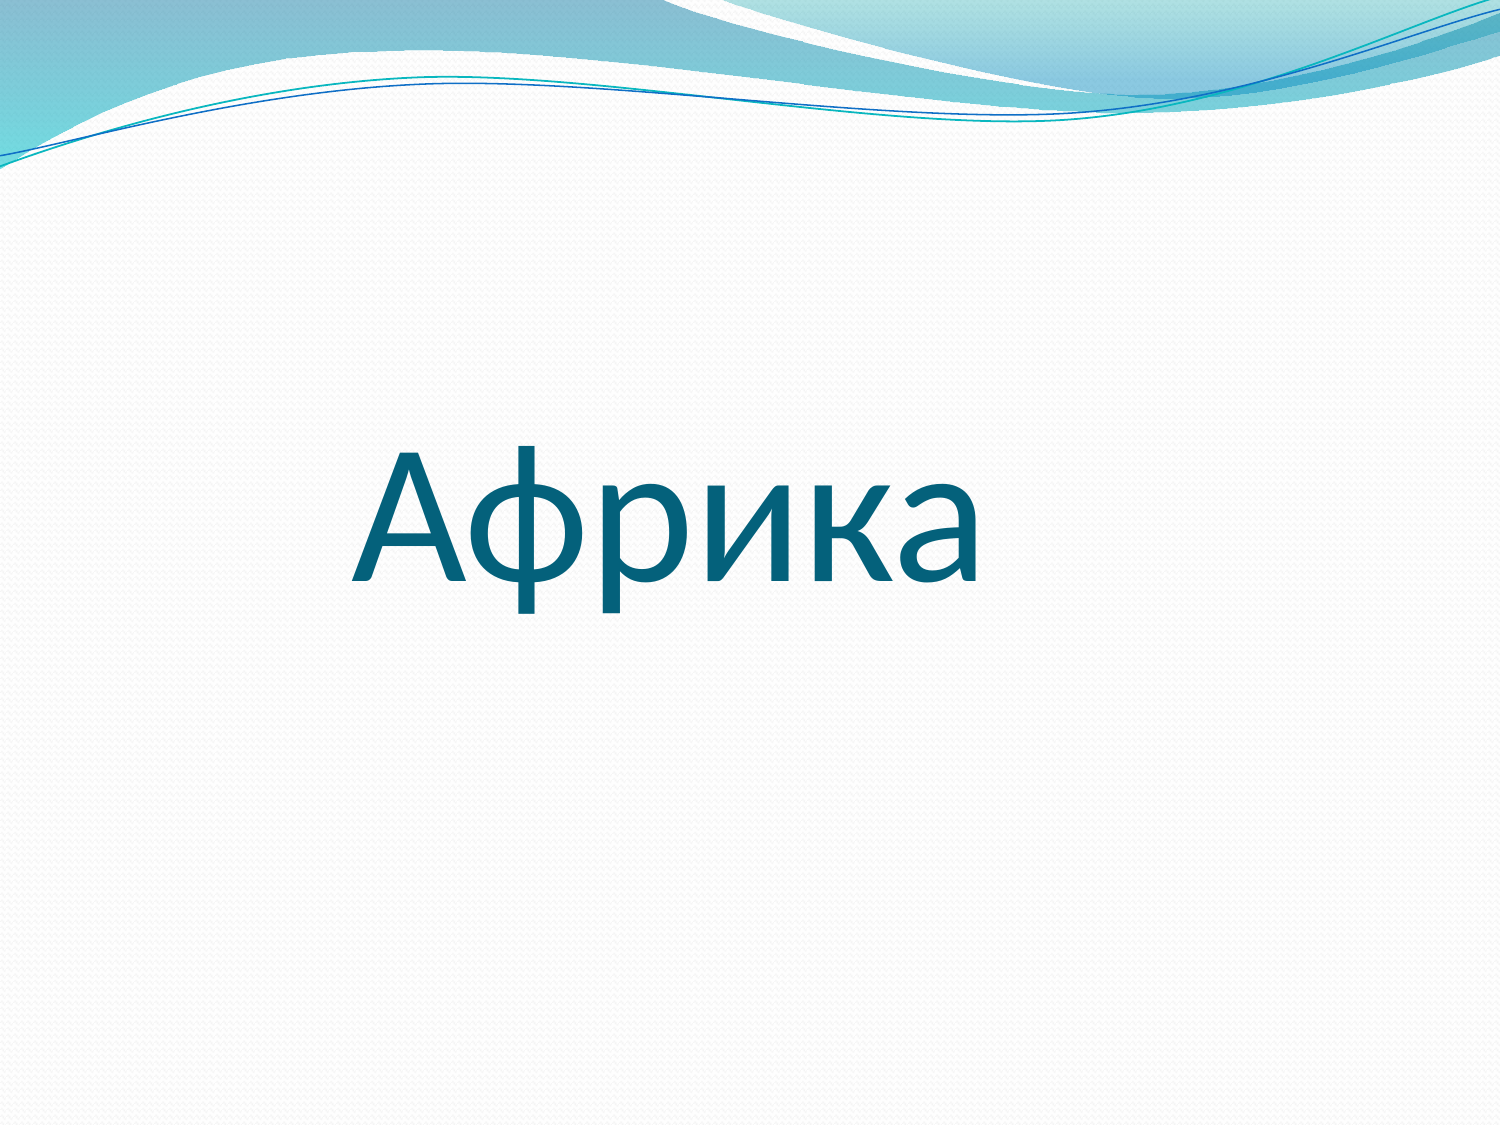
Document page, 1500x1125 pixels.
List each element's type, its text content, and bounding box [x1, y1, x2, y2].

title Африка [351, 234, 1500, 622]
